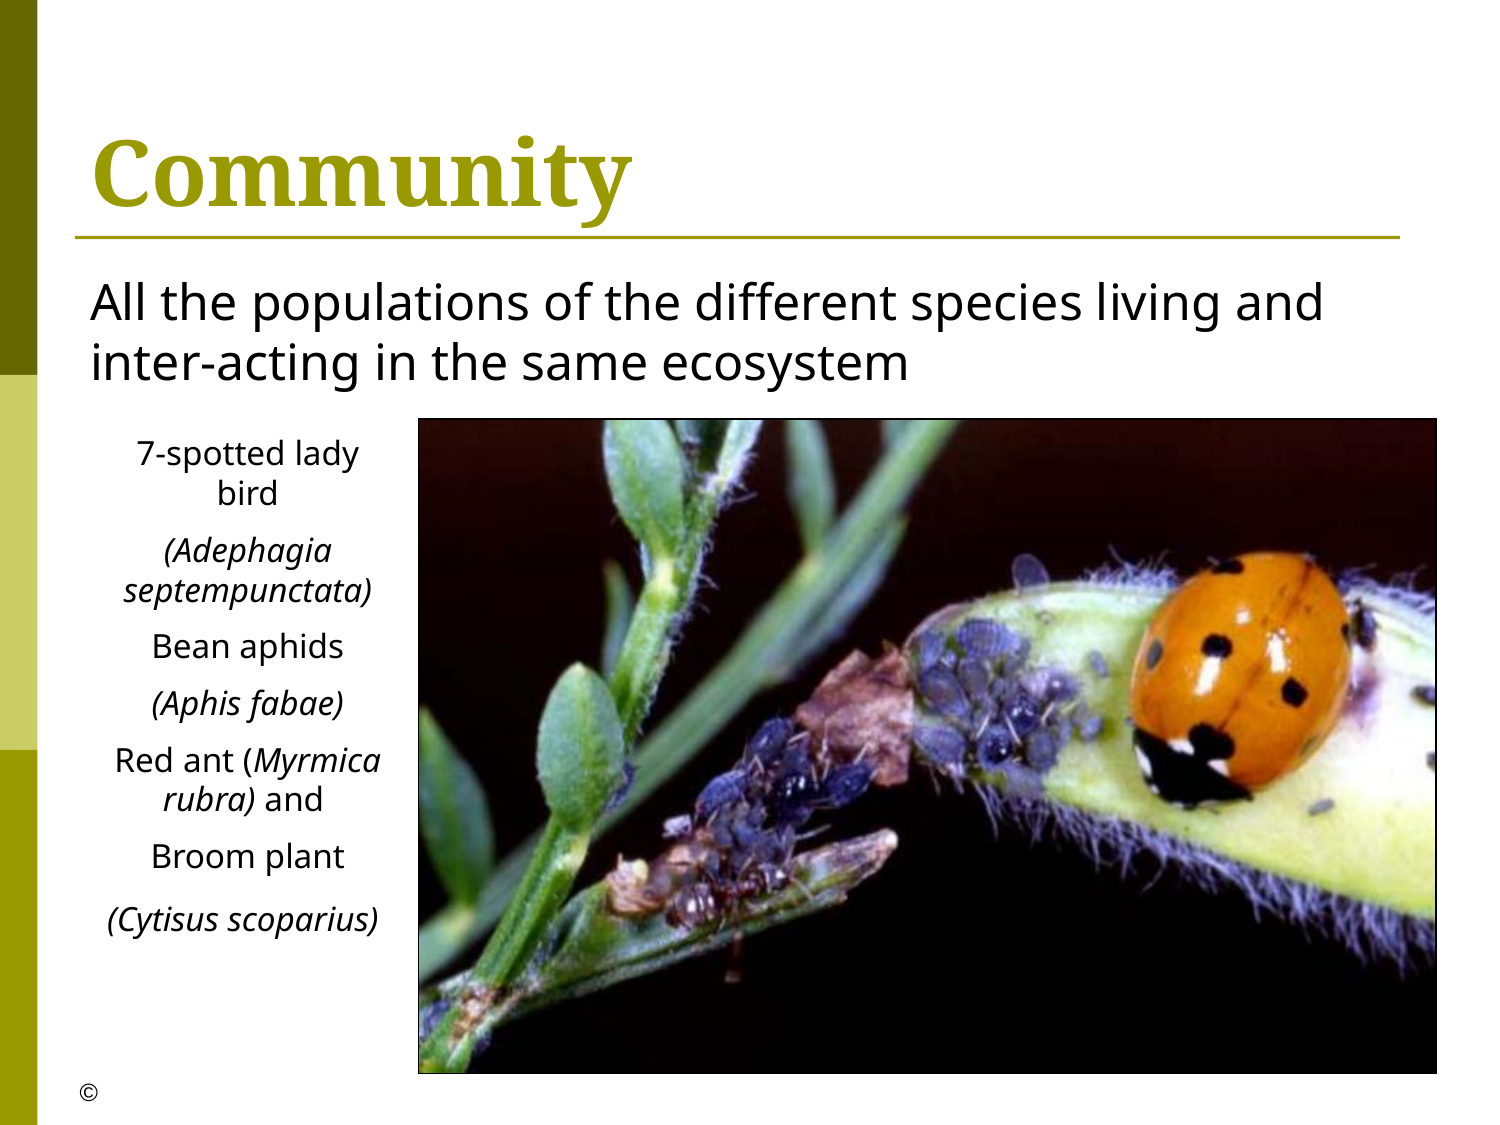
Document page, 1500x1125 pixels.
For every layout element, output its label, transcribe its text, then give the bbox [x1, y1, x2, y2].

text_box 7-spotted lady bird (Adephagia septempunctata) Bean aphids (Aphis fabae) Red ant (Myrmica rubra) and Broom plant (Cytisus scoparius) [88, 425, 408, 947]
list All the populations of the different species living and inter-acting in the same ecosystem [75, 262, 1436, 421]
text_box © [64, 1068, 418, 1114]
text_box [418, 419, 1454, 1108]
title Community [75, 45, 1425, 233]
